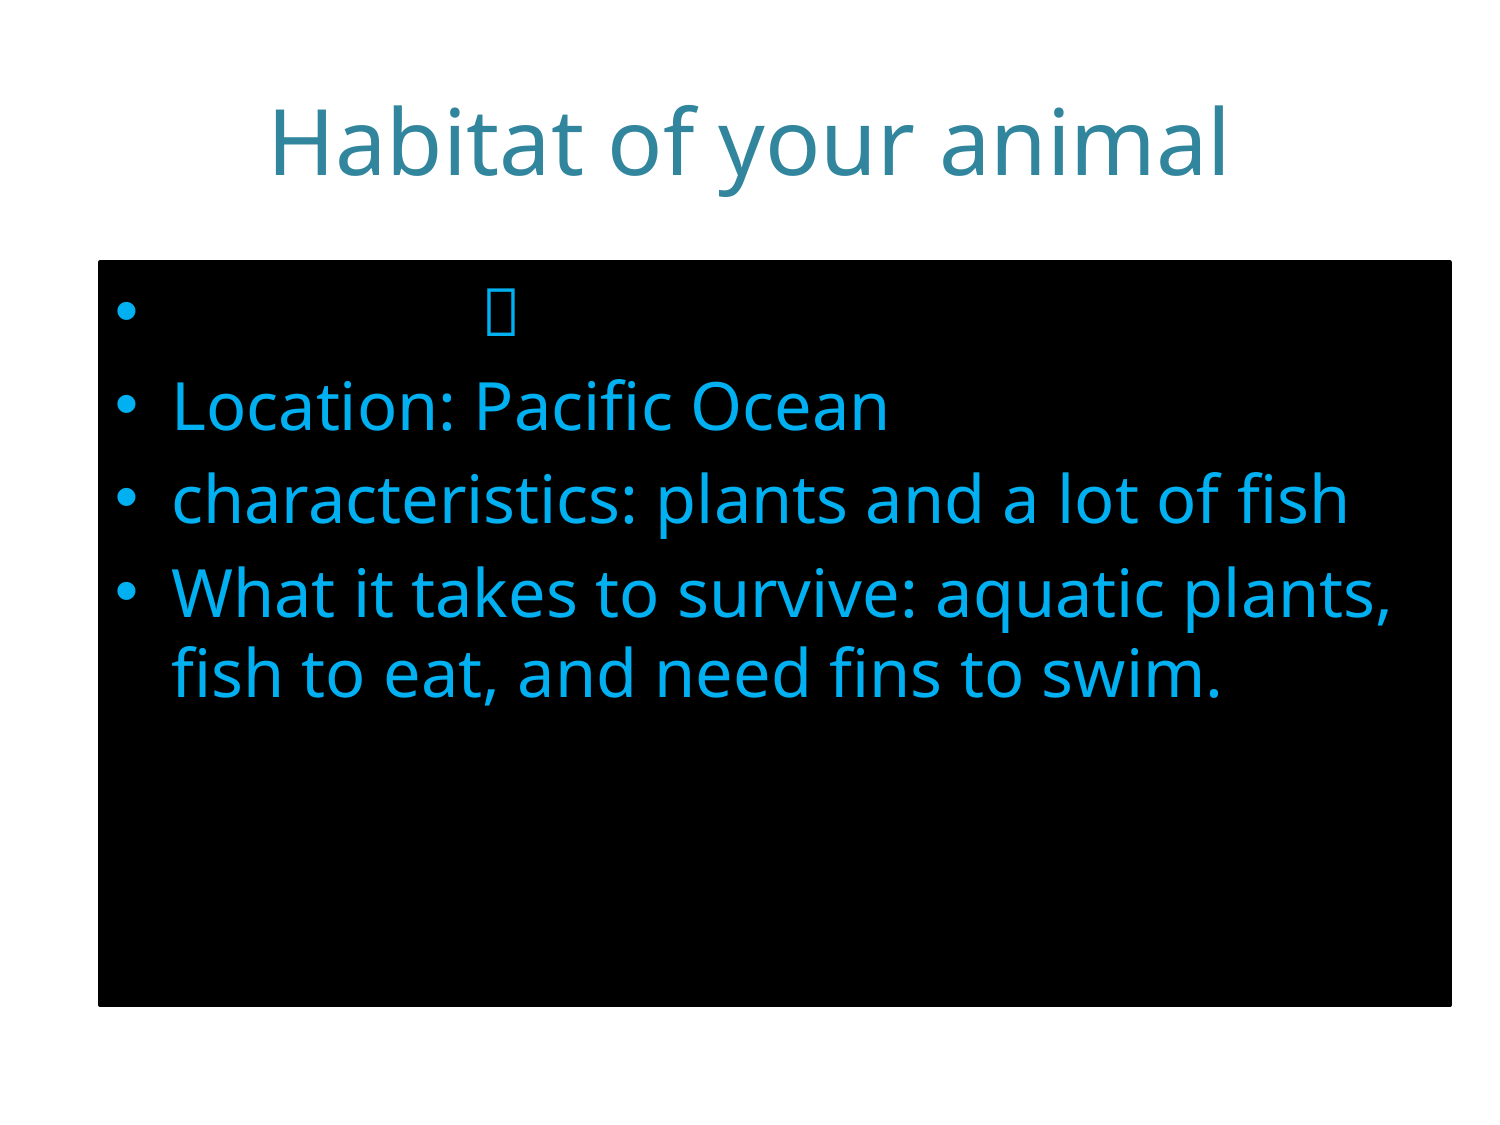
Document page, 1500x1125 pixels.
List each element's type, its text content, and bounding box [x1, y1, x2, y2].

list  Location: Pacific Ocean characteristics: plants and a lot of fish What it takes to survive: aquatic plants, fish to eat, and need fins to swim. [98, 260, 1452, 1007]
title Habitat of your animal [75, 45, 1425, 233]
